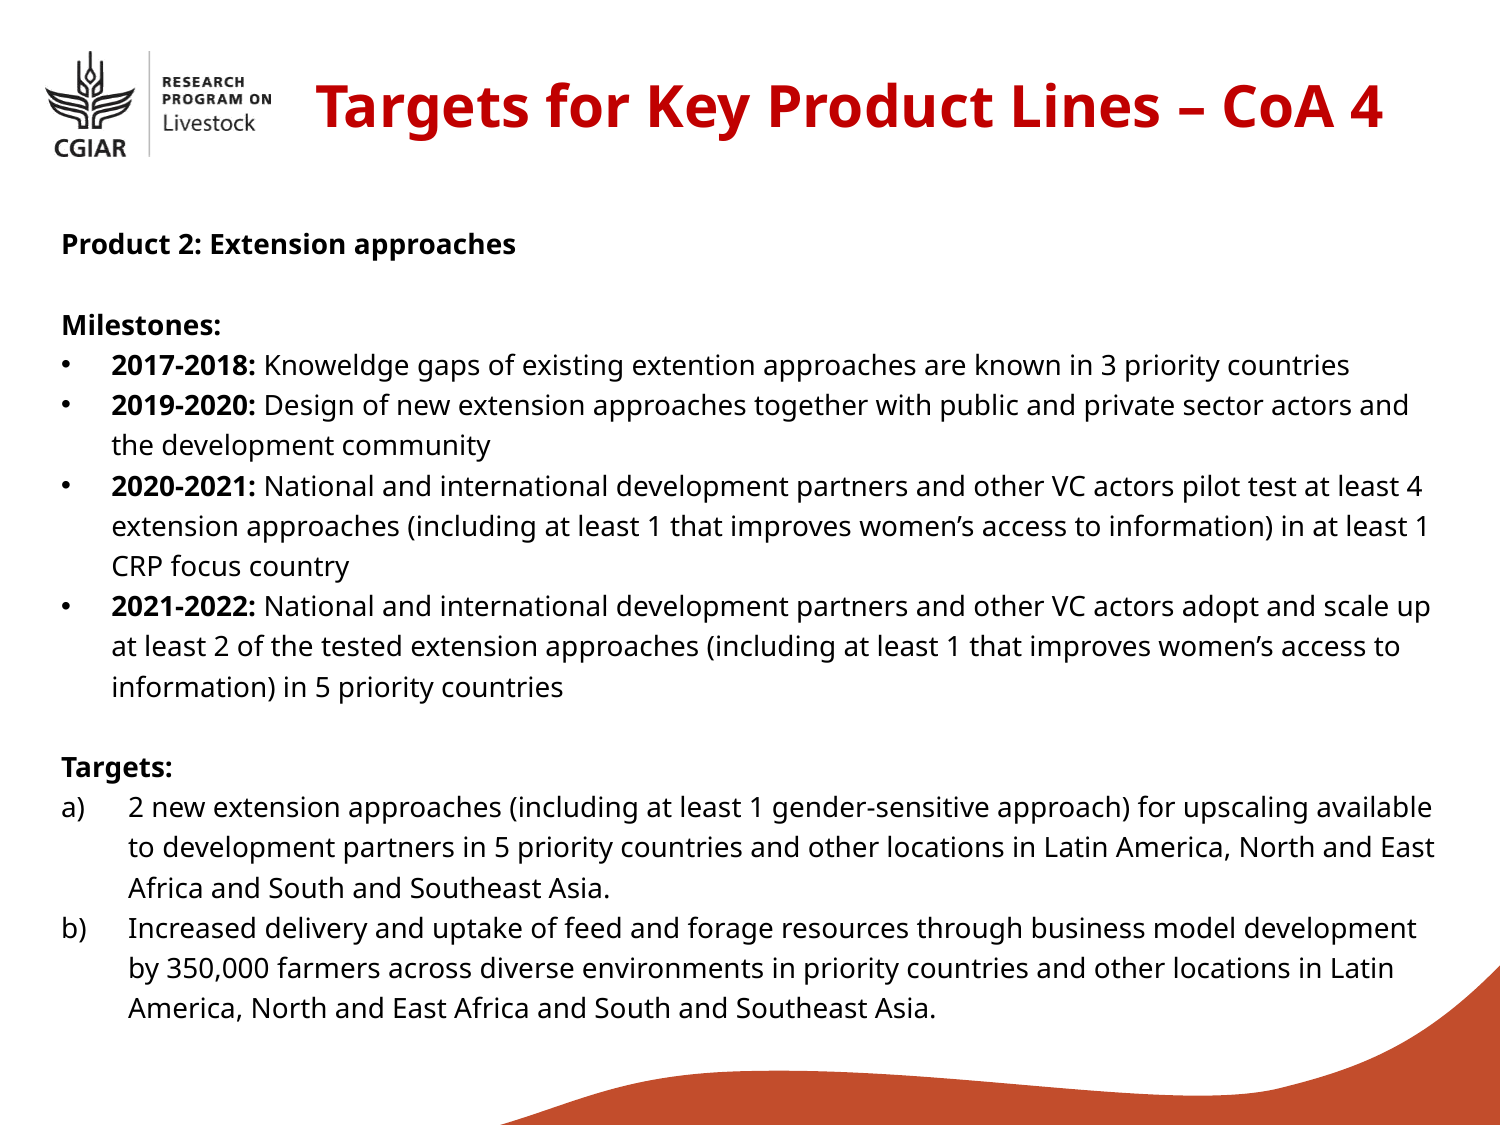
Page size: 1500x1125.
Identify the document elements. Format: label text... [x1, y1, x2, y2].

picture [45, 51, 271, 157]
list Product 2: Extension approaches Milestones: 2017-2018: Knoweldge gaps of existing extention approaches are known in 3 priority countries 2019-2020: Design of new extension approaches together with public and private sector actors and the development community 2020-2021: National and international development partners and other VC actors pilot test at least 4 extension approaches (including at least 1 that improves women’s access to information) in at least 1 CRP focus country 2021-2022: National and international development partners and other VC actors adopt and scale up at least 2 of the tested extension approaches (including at least 1 that improves women’s access to information) in 5 priority countries Targets: 2 new extension approaches (including at least 1 gender-sensitive approach) for upscaling available to development partners in 5 priority countries and other locations in Latin America, North and East Africa and South and Southeast Asia. Increased delivery and uptake of feed and forage resources through business model development by 350,000 farmers across diverse environments in priority countries and other locations in Latin America, North and East Africa and South and Southeast Asia. [45, 212, 1463, 1038]
list Targets for Key Product Lines – CoA 4 [300, 33, 1463, 175]
